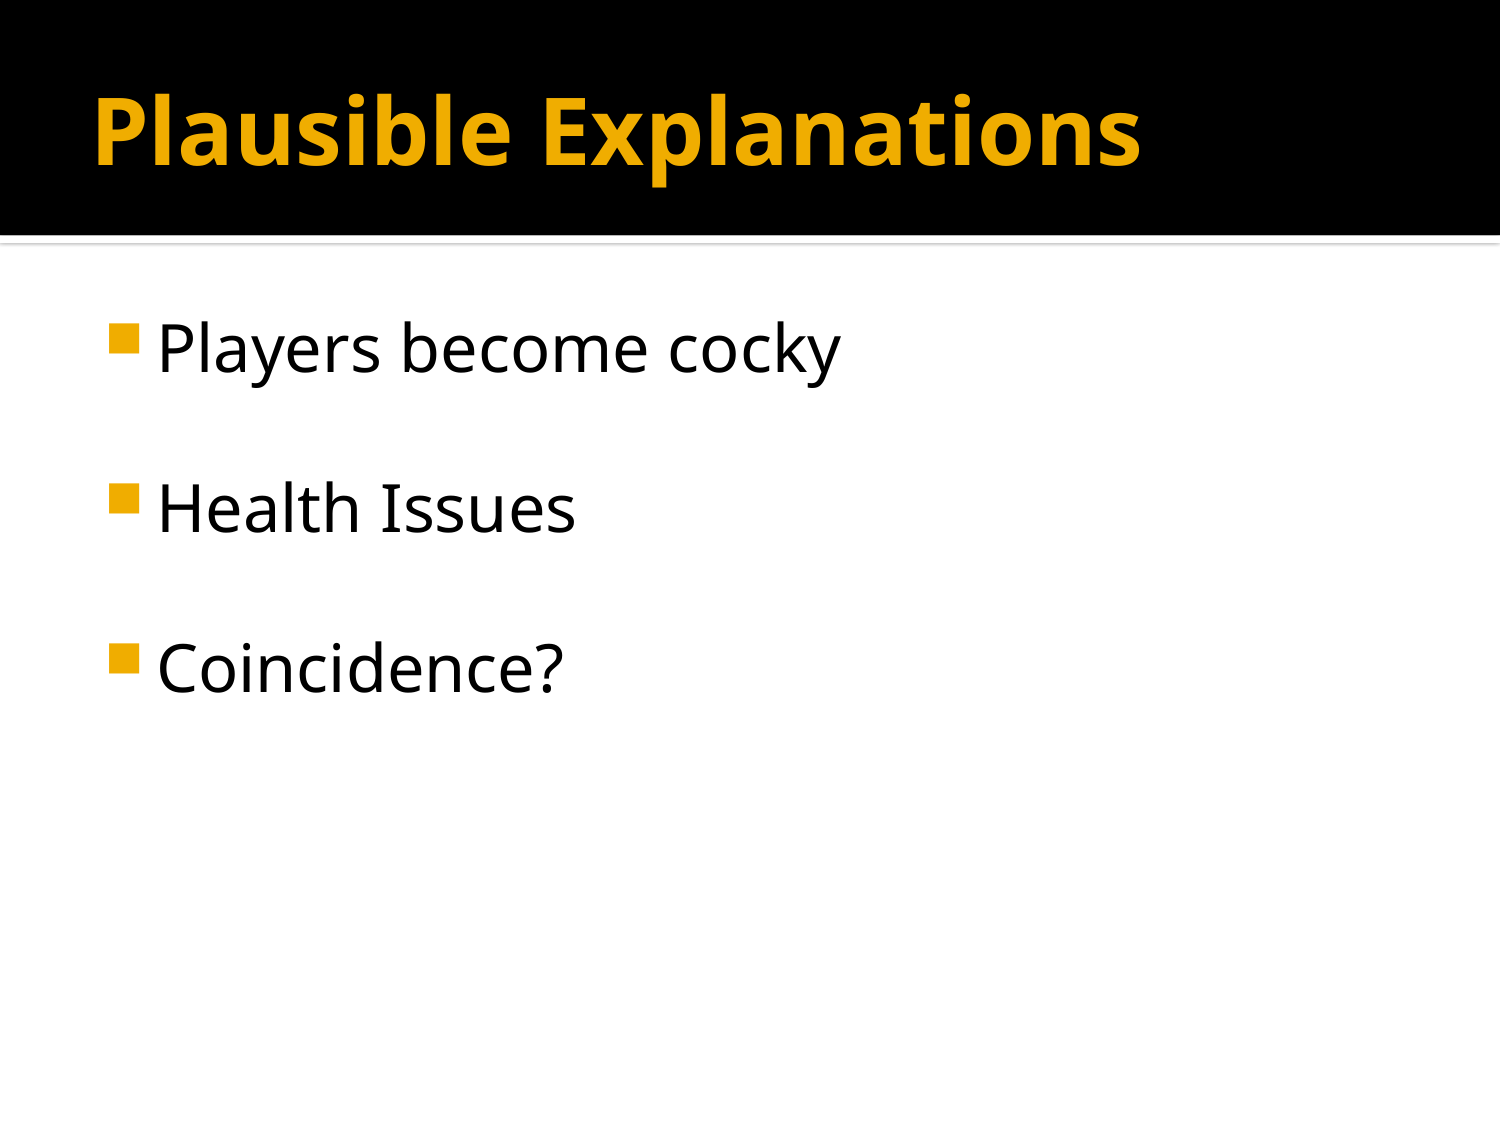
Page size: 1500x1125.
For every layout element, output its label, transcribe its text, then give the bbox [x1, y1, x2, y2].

list Players become cocky Health Issues Coincidence? [75, 291, 1425, 1050]
title Plausible Explanations [75, 25, 1425, 231]
